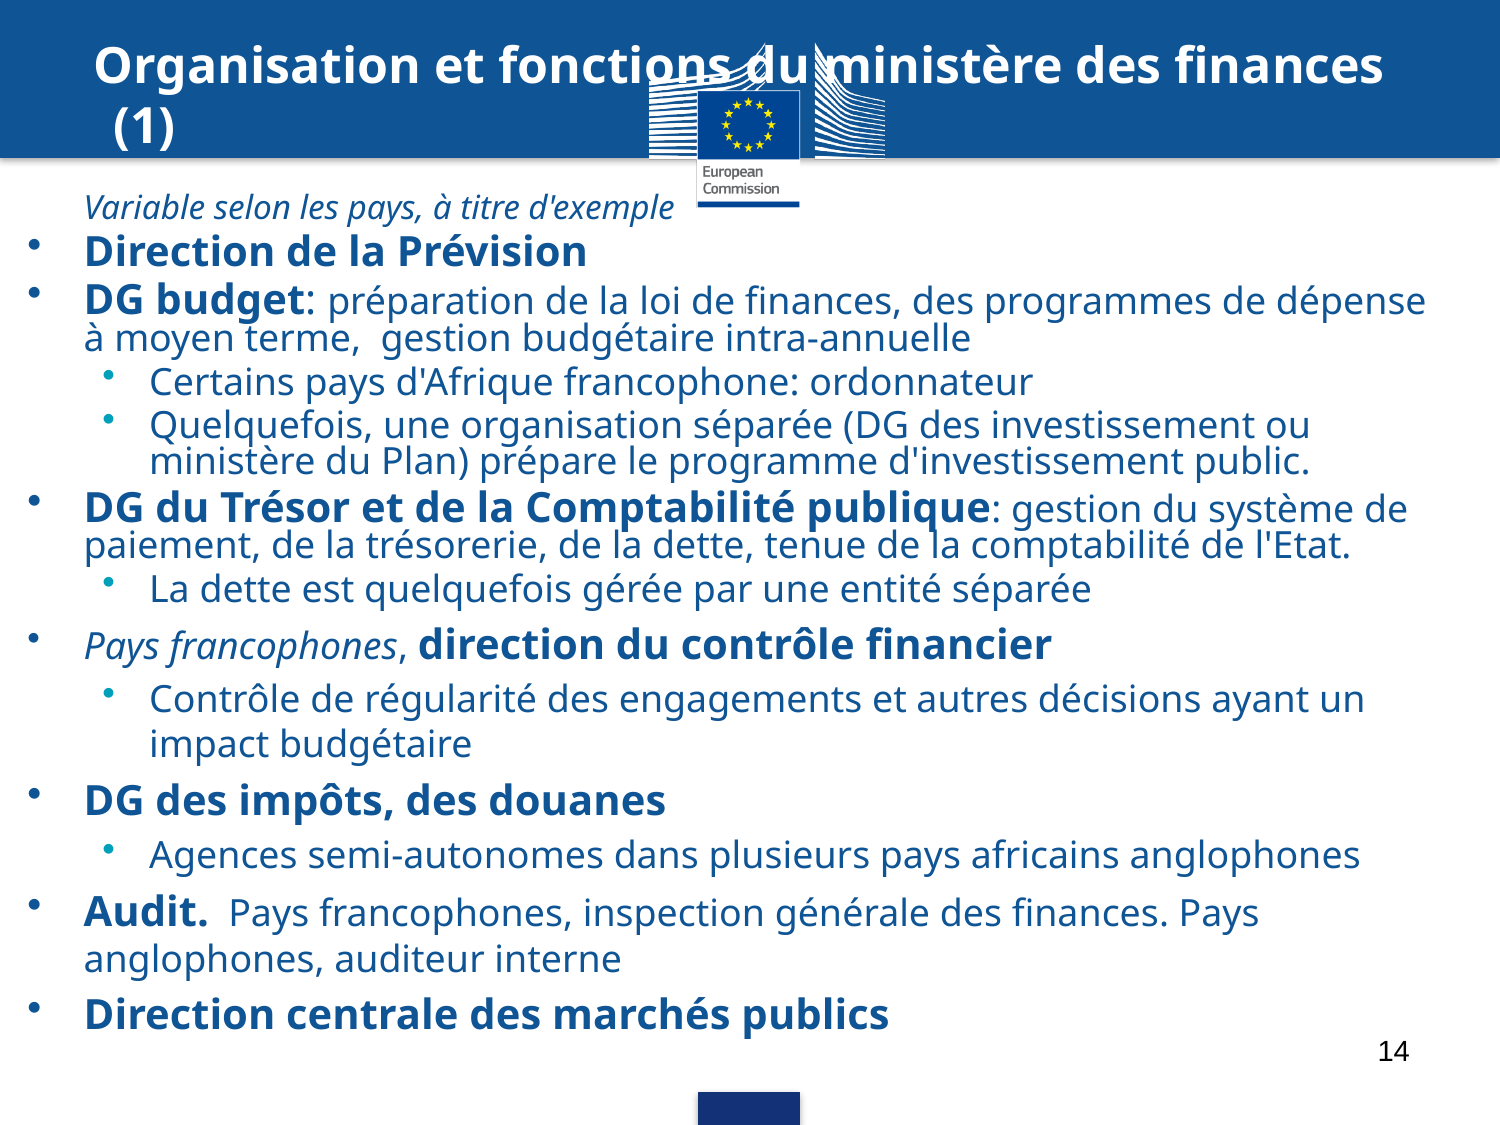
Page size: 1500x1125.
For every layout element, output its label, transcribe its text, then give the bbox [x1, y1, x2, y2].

list Variable selon les pays, à titre d'exemple Direction de la Prévision DG budget: préparation de la loi de finances, des programmes de dépense à moyen terme, gestion budgétaire intra-annuelle Certains pays d'Afrique francophone: ordonnateur Quelquefois, une organisation séparée (DG des investissement ou ministère du Plan) prépare le programme d'investissement public. DG du Trésor et de la Comptabilité publique: gestion du système de paiement, de la trésorerie, de la dette, tenue de la comptabilité de l'Etat. La dette est quelquefois gérée par une entité séparée Pays francophones, direction du contrôle financier Contrôle de régularité des engagements et autres décisions ayant un impact budgétaire DG des impôts, des douanes Agences semi-autonomes dans plusieurs pays africains anglophones Audit. Pays francophones, inspection générale des finances. Pays anglophones, auditeur interne Direction centrale des marchés publics [12, 186, 1472, 1102]
title Organisation et fonctions du ministère des finances (1) [39, 0, 1444, 186]
